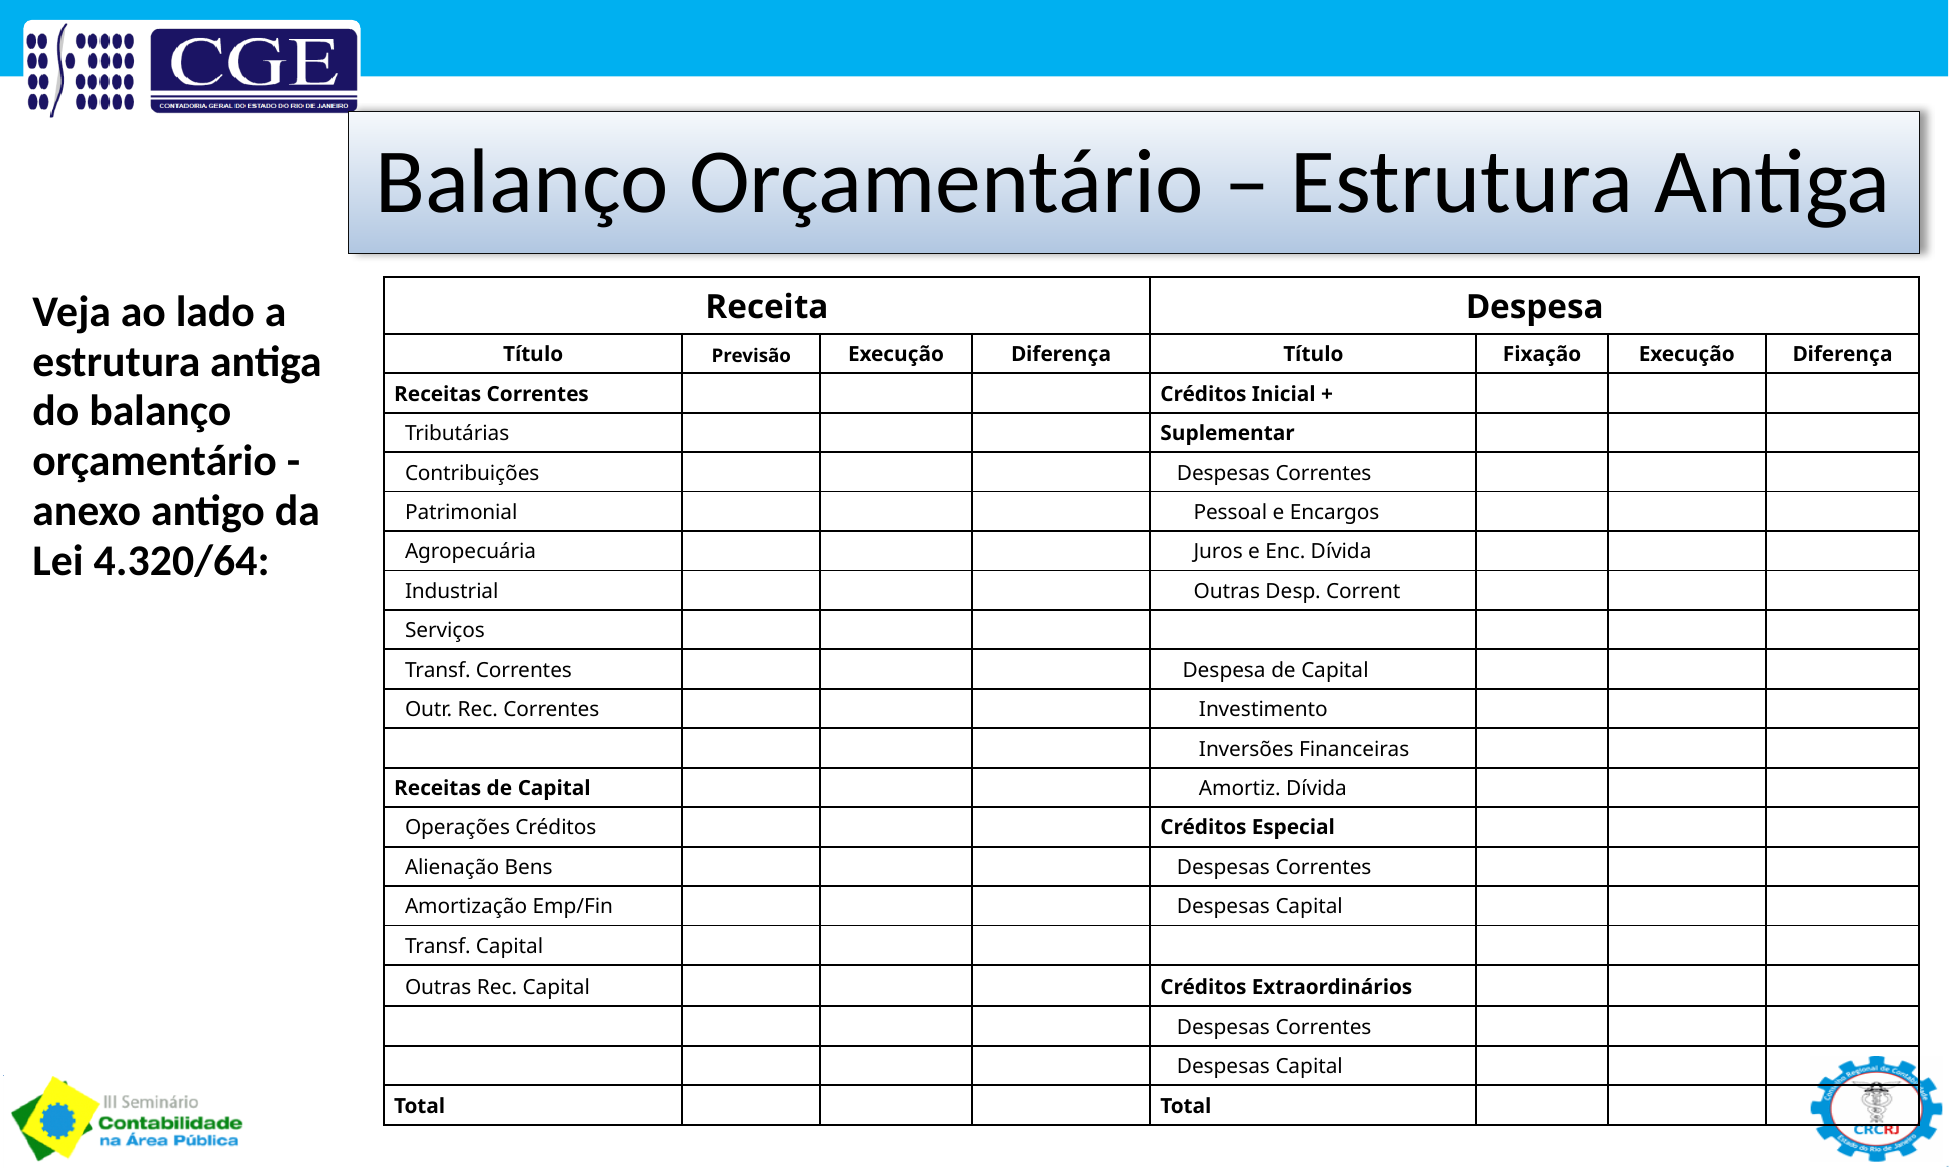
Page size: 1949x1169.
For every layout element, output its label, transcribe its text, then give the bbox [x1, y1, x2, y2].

table_cell Despesas Correntes [1151, 453, 1475, 491]
table_cell Contribuições [385, 453, 681, 491]
table_cell [1609, 887, 1765, 925]
table_cell [1477, 453, 1607, 491]
table_cell [385, 729, 681, 767]
table_cell [1767, 374, 1918, 412]
table_cell [1609, 769, 1765, 806]
table_cell Inversões Financeiras [1151, 729, 1475, 767]
table_cell [973, 1007, 1149, 1045]
table_cell Créditos Especial [1151, 808, 1475, 846]
table_cell [821, 611, 971, 648]
table_cell [683, 374, 819, 412]
table_cell [821, 966, 971, 1005]
table_cell [683, 571, 819, 609]
table_cell [1767, 926, 1918, 964]
table_cell Despesas Capital [1151, 887, 1475, 925]
table_cell [1609, 729, 1765, 767]
table_cell [1767, 492, 1918, 530]
table_cell [683, 690, 819, 727]
table_cell [1767, 571, 1918, 609]
table_cell [973, 650, 1149, 688]
table_cell [1477, 374, 1607, 412]
table_cell [683, 848, 819, 885]
table_cell [683, 729, 819, 767]
table_cell Execução [1609, 335, 1765, 372]
table_cell [821, 453, 971, 491]
table_cell Outras Rec. Capital [385, 966, 681, 1005]
picture [3, 1075, 254, 1168]
table_cell [1767, 808, 1918, 846]
table_cell Amortiz. Dívida [1151, 769, 1475, 806]
table_cell Industrial [385, 571, 681, 609]
table_cell [683, 1007, 819, 1045]
table_cell [1477, 848, 1607, 885]
table_cell [1477, 414, 1607, 451]
table_cell [1477, 966, 1607, 1005]
table_cell Despesas Correntes [1151, 1007, 1475, 1045]
table_cell [973, 571, 1149, 609]
table_cell [821, 1007, 971, 1045]
table_cell [683, 808, 819, 846]
table_cell Diferença [973, 335, 1149, 372]
table_cell [1767, 1047, 1918, 1084]
table_cell Transf. Correntes [385, 650, 681, 688]
table_cell Pessoal e Encargos [1151, 492, 1475, 530]
table_cell Agropecuária [385, 532, 681, 570]
table_cell [973, 769, 1149, 806]
table_cell [1767, 769, 1918, 806]
table_cell [683, 611, 819, 648]
table_cell [683, 1047, 819, 1084]
picture [1920, 1087, 1927, 1120]
table_cell [1609, 1086, 1765, 1124]
table_cell [821, 650, 971, 688]
table_cell [1477, 650, 1607, 688]
table_cell [1767, 966, 1918, 1005]
table_cell [821, 808, 971, 846]
table_cell [1767, 650, 1918, 688]
table_cell [1767, 690, 1918, 727]
table_cell Total [1151, 1086, 1475, 1124]
table_cell [1609, 571, 1765, 609]
table_cell [821, 492, 971, 530]
table_cell [683, 532, 819, 570]
table_cell [973, 414, 1149, 451]
table_cell [1767, 532, 1918, 570]
table_cell [1477, 1086, 1607, 1124]
table_cell [1477, 690, 1607, 727]
table_cell Execução [821, 335, 971, 372]
table_cell Total [385, 1086, 681, 1124]
table_cell [1151, 611, 1475, 648]
table_cell [1477, 611, 1607, 648]
table_cell [973, 492, 1149, 530]
table_cell [683, 887, 819, 925]
table_cell Créditos Inicial + [1151, 374, 1475, 412]
table_cell [821, 374, 971, 412]
table_cell Amortização Emp/Fin [385, 887, 681, 925]
table_cell Outr. Rec. Correntes [385, 690, 681, 727]
table_cell [973, 453, 1149, 491]
table_cell [683, 1086, 819, 1124]
table_cell [973, 966, 1149, 1005]
table_cell [1477, 729, 1607, 767]
table_cell [1477, 808, 1607, 846]
table_cell [1767, 729, 1918, 767]
table_cell [683, 966, 819, 1005]
table_cell [1477, 532, 1607, 570]
table_cell [1477, 1007, 1607, 1045]
picture [23, 20, 361, 118]
table_cell Despesas Capital [1151, 1047, 1475, 1084]
table_cell Outras Desp. Corrent [1151, 571, 1475, 609]
table_cell Tributárias [385, 414, 681, 451]
table_cell [1477, 1047, 1607, 1084]
table_cell Receitas de Capital [385, 769, 681, 806]
text_box Veja ao lado a estrutura antiga do balanço orçamentário - anexo antigo da Lei 4.320/64: [14, 277, 349, 595]
table_cell [821, 926, 971, 964]
table_cell Diferença [1767, 335, 1918, 372]
table_cell [1609, 492, 1765, 530]
table_cell [821, 887, 971, 925]
table_cell [821, 769, 971, 806]
table_cell [1767, 414, 1918, 451]
table_cell [1609, 808, 1765, 846]
table_cell [1767, 887, 1918, 925]
table_cell [385, 1047, 681, 1084]
table_cell [683, 926, 819, 964]
table_cell [1767, 611, 1918, 648]
table_cell [973, 532, 1149, 570]
table_cell [973, 611, 1149, 648]
table_cell [683, 492, 819, 530]
table_cell [1477, 769, 1607, 806]
table_cell Título [385, 335, 681, 372]
table_cell Investimento [1151, 690, 1475, 727]
table_cell [1609, 650, 1765, 688]
table_cell [973, 1086, 1149, 1124]
table_cell [1477, 887, 1607, 925]
table_cell Alienação Bens [385, 848, 681, 885]
table_cell [1609, 374, 1765, 412]
table_cell [821, 1047, 971, 1084]
table_cell [973, 729, 1149, 767]
table_cell Título [1151, 335, 1475, 372]
table_cell [385, 1007, 681, 1045]
table_cell Despesas Correntes [1151, 848, 1475, 885]
table_cell [1609, 926, 1765, 964]
table_cell Transf. Capital [385, 926, 681, 964]
table_cell [1609, 453, 1765, 491]
table_cell [1609, 966, 1765, 1005]
table_cell [683, 769, 819, 806]
table_cell [973, 926, 1149, 964]
table_cell [973, 374, 1149, 412]
text_box Balanço Orçamentário – Estrutura Antiga [348, 111, 1920, 254]
table_cell [821, 848, 971, 885]
table_cell [821, 414, 971, 451]
table_cell [1609, 1047, 1765, 1084]
table_cell [1609, 848, 1765, 885]
table_cell [1477, 926, 1607, 964]
table_cell [1767, 848, 1918, 885]
table_cell [683, 414, 819, 451]
table_cell [821, 729, 971, 767]
table_cell [1477, 571, 1607, 609]
table_cell Previsão [683, 335, 819, 372]
table_cell Despesa de Capital [1151, 650, 1475, 688]
table_cell [1767, 1086, 1918, 1124]
table_cell [821, 532, 971, 570]
table_cell [683, 453, 819, 491]
table_cell [1609, 1007, 1765, 1045]
table_cell Operações Créditos [385, 808, 681, 846]
table_cell [1609, 611, 1765, 648]
table_cell Serviços [385, 611, 681, 648]
table_cell [1767, 453, 1918, 491]
table_cell Patrimonial [385, 492, 681, 530]
table_cell [821, 690, 971, 727]
table_cell [1151, 926, 1475, 964]
table_header Receita [385, 278, 1149, 333]
table_cell Suplementar [1151, 414, 1475, 451]
table_cell [1609, 532, 1765, 570]
table_cell [821, 1086, 971, 1124]
table_cell [1609, 690, 1765, 727]
table_cell [973, 808, 1149, 846]
table_cell Créditos Extraordinários [1151, 966, 1475, 1005]
table_cell [683, 650, 819, 688]
table_cell [821, 571, 971, 609]
table_cell [1477, 492, 1607, 530]
table_cell [1609, 414, 1765, 451]
table_cell Fixação [1477, 335, 1607, 372]
table_cell Juros e Enc. Dívida [1151, 532, 1475, 570]
table_cell [973, 1047, 1149, 1084]
picture [1803, 1056, 1949, 1167]
table_cell [973, 690, 1149, 727]
table_header Despesa [1151, 278, 1918, 333]
table_cell [1767, 1007, 1918, 1045]
table_cell [973, 848, 1149, 885]
table_cell Receitas Correntes [385, 374, 681, 412]
table_cell [973, 887, 1149, 925]
